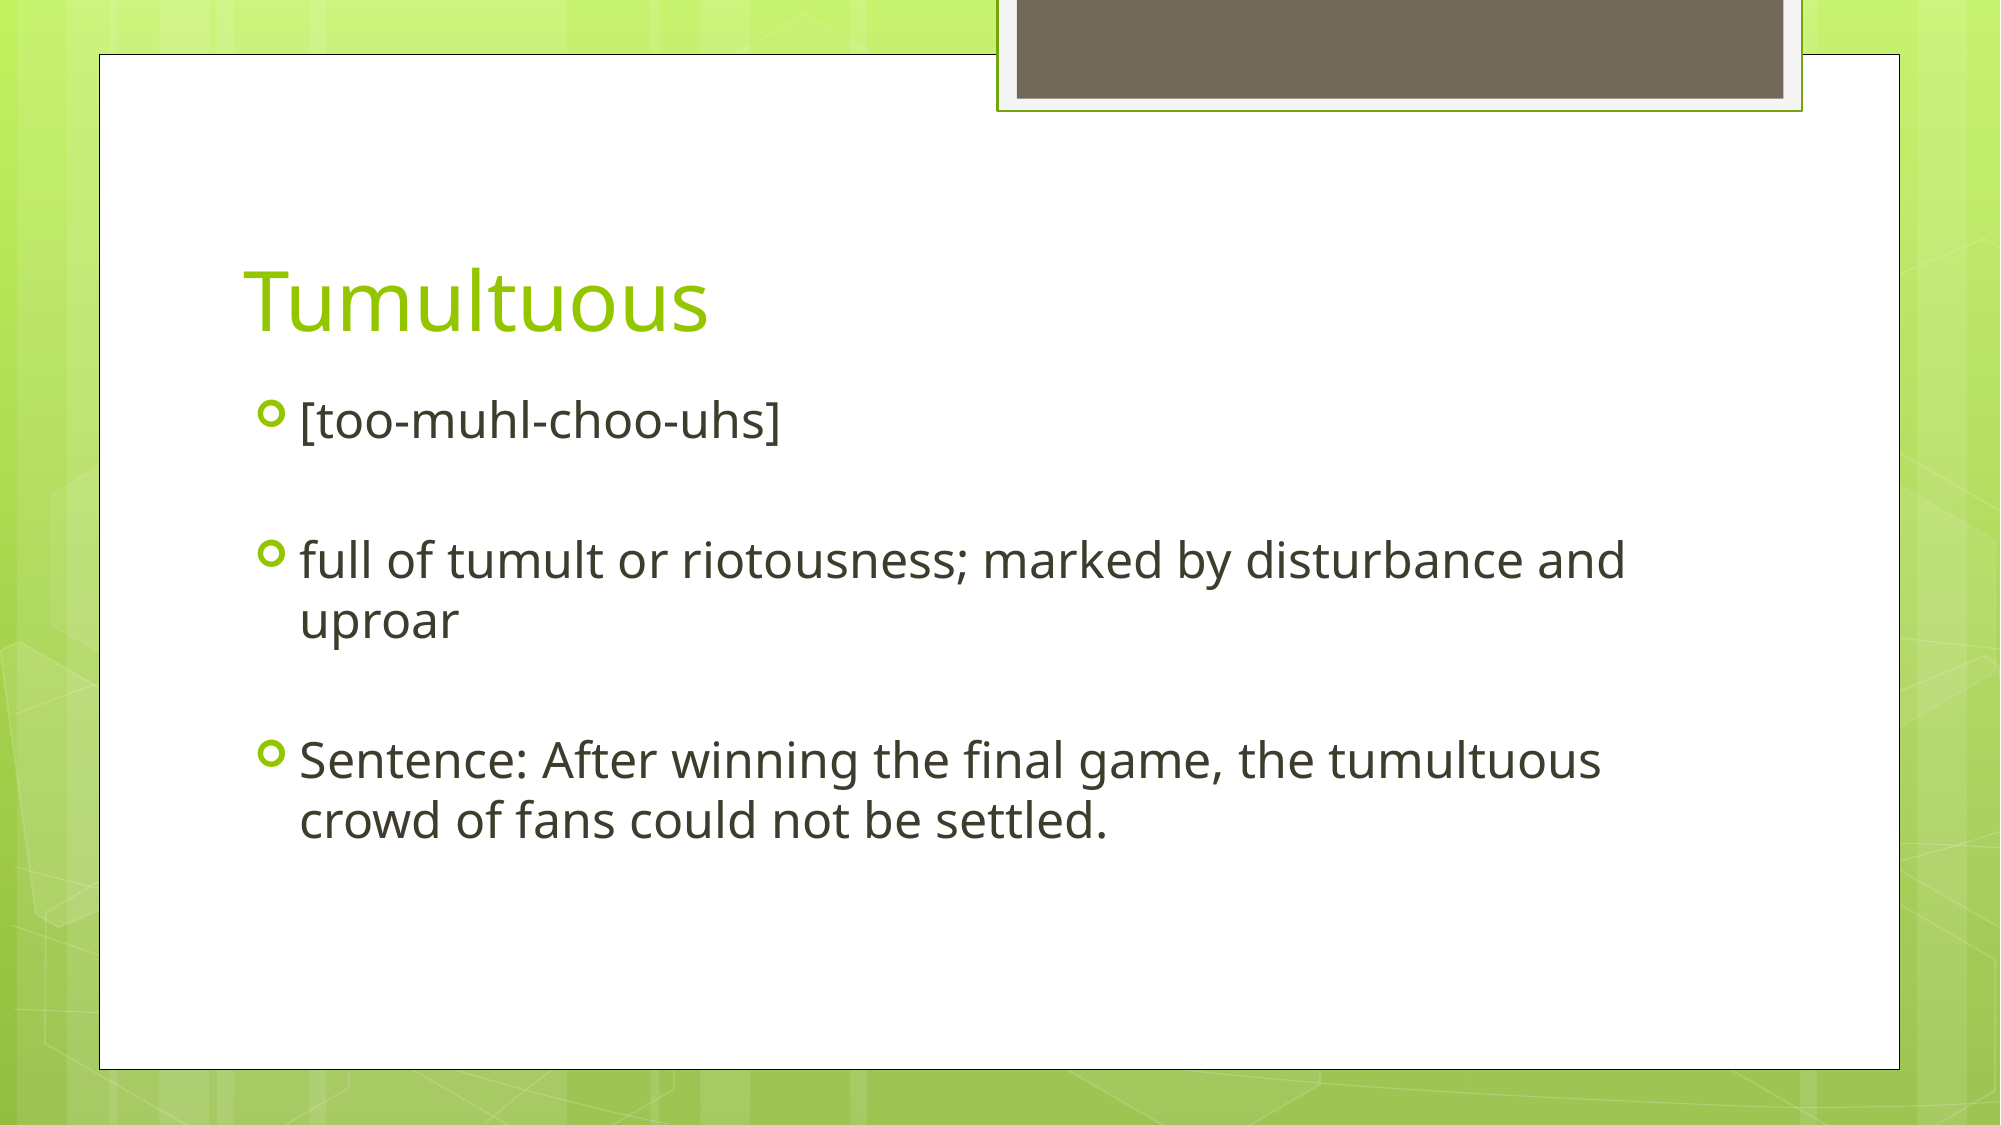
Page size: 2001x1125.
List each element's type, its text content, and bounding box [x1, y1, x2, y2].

list [too-muhl-choo-uhs] full of tumult or riotousness; marked by disturbance and uproar Sentence: After winning the final game, the tumultuous crowd of fans could not be settled. [228, 381, 1711, 957]
title Tumultuous [228, 168, 1765, 357]
